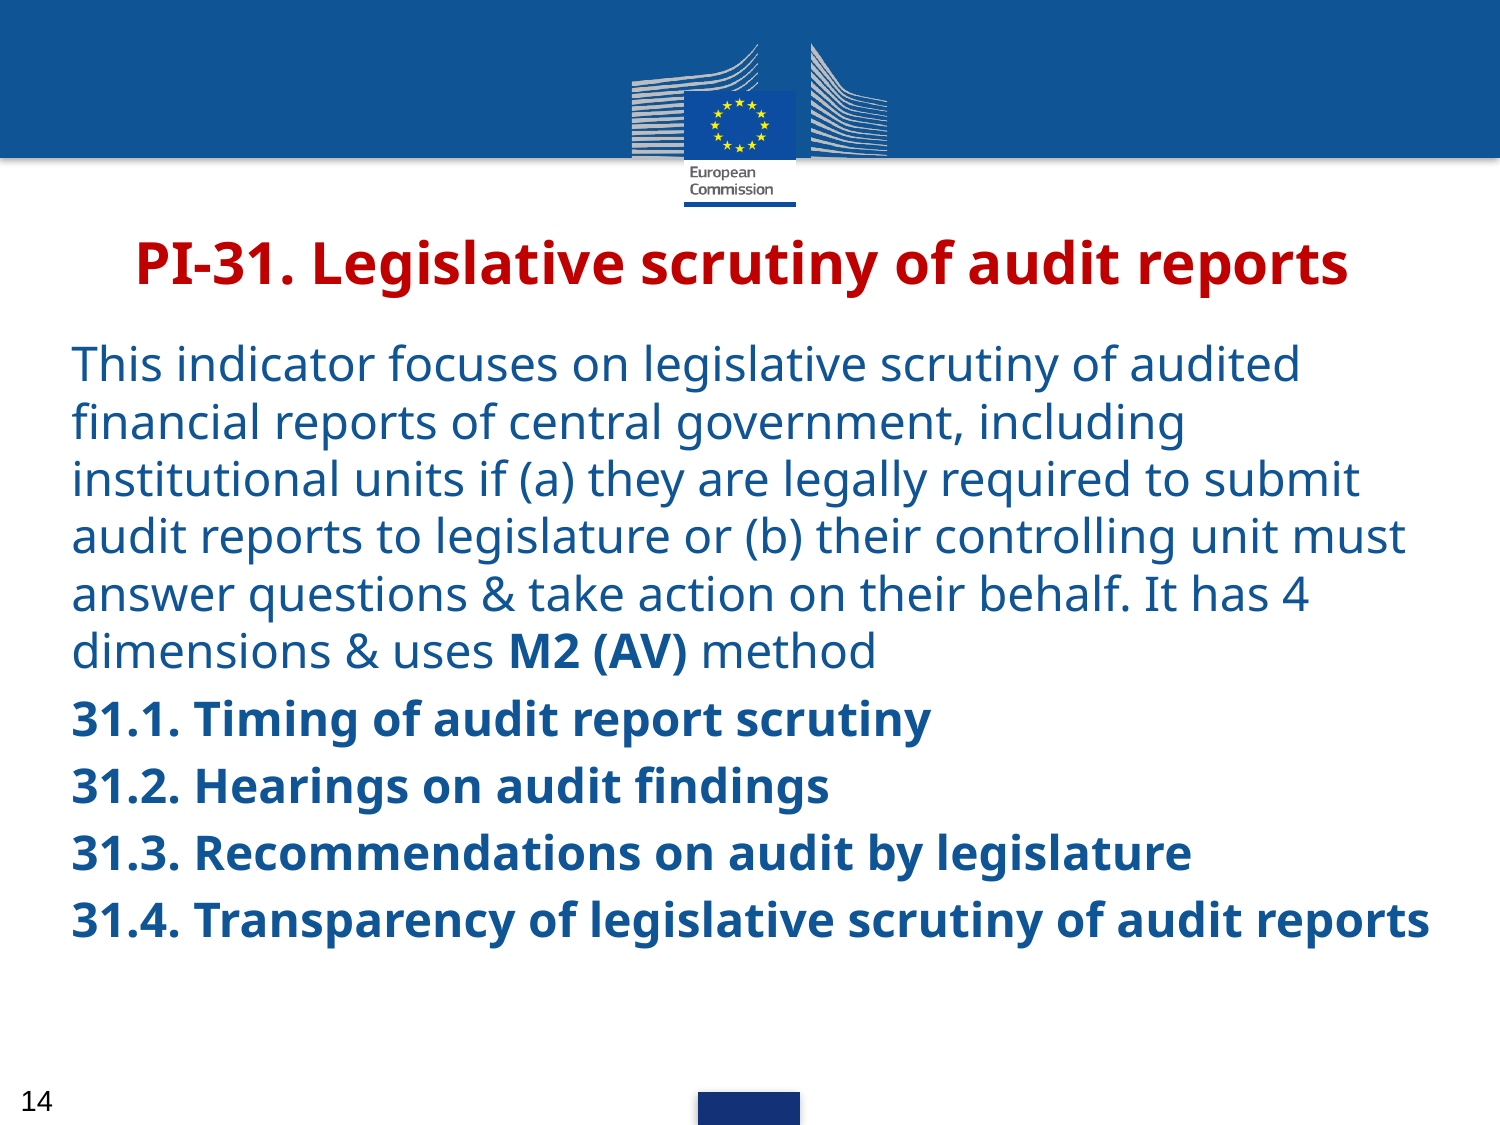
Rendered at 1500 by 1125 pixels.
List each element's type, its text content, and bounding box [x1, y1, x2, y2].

list This indicator focuses on legislative scrutiny of audited financial reports of central government, including institutional units if (a) they are legally required to submit audit reports to legislature or (b) their controlling unit must answer questions & take action on their behalf. It has 4 dimensions & uses M2 (AV) method 31.1. Timing of audit report scrutiny 31.2. Hearings on audit findings 31.3. Recommendations on audit by legislature 31.4. Transparency of legislative scrutiny of audit reports [0, 326, 1459, 988]
title PI-31. Legislative scrutiny of audit reports [0, 219, 1500, 303]
slide_number 14 [5, 1046, 481, 1125]
